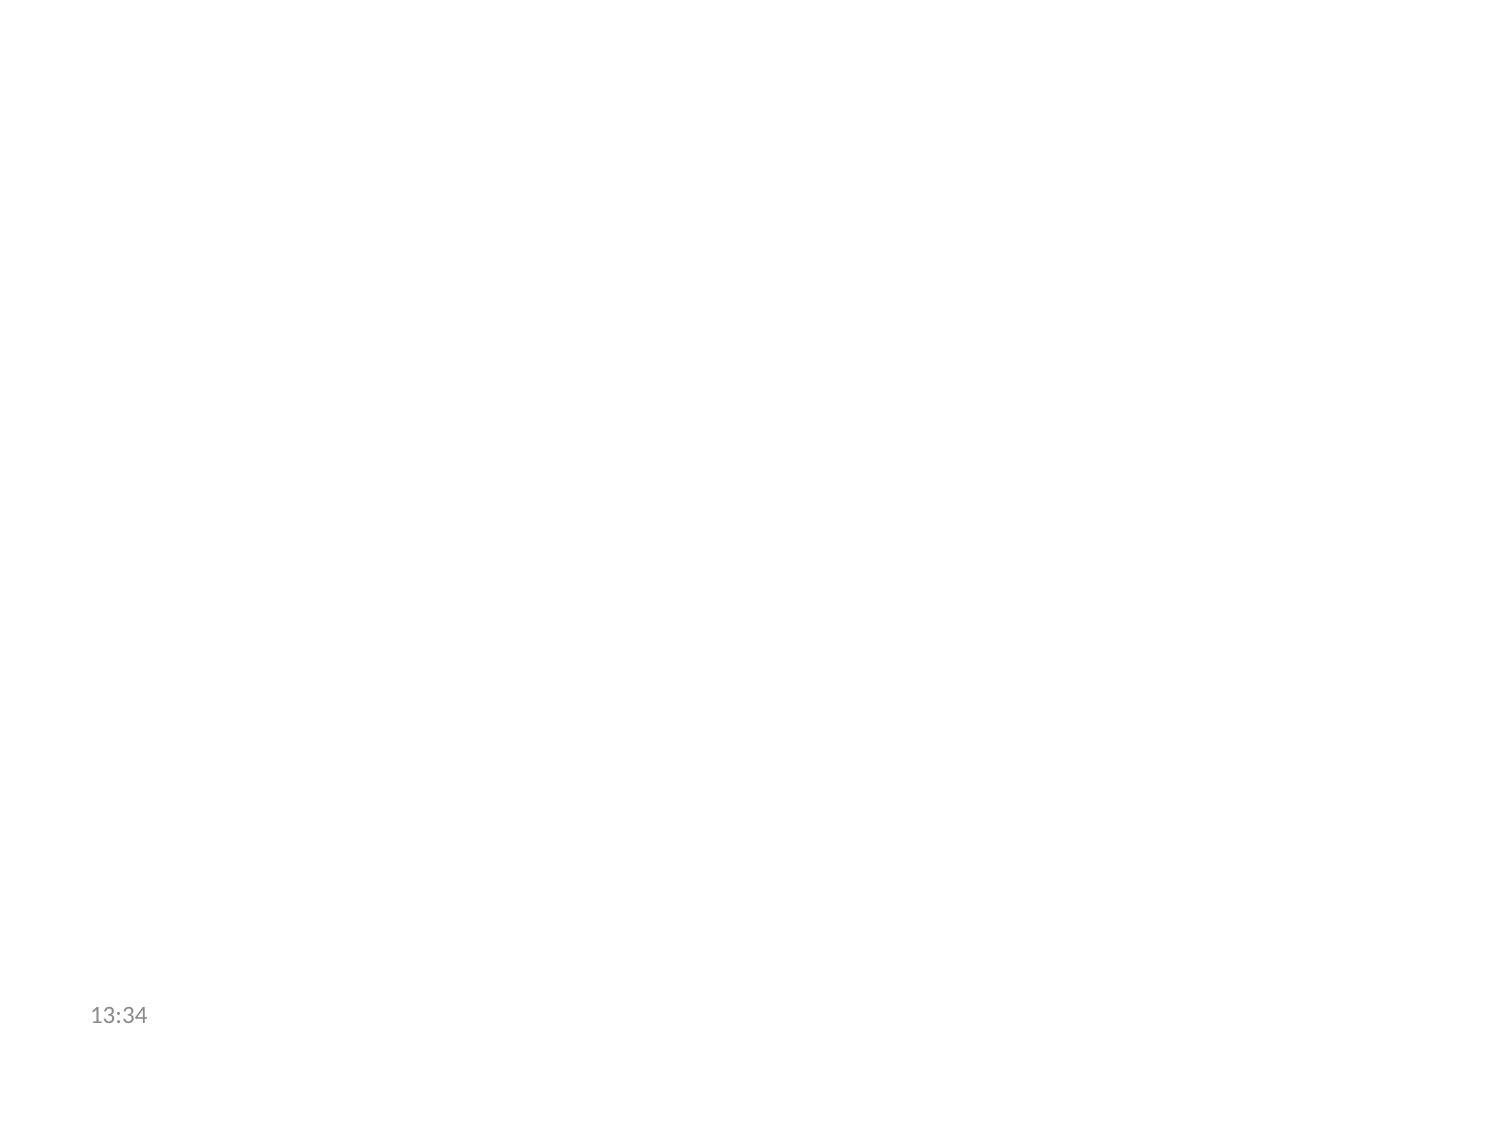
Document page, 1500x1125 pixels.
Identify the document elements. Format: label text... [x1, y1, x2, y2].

text_box 15:35 [75, 983, 425, 1044]
